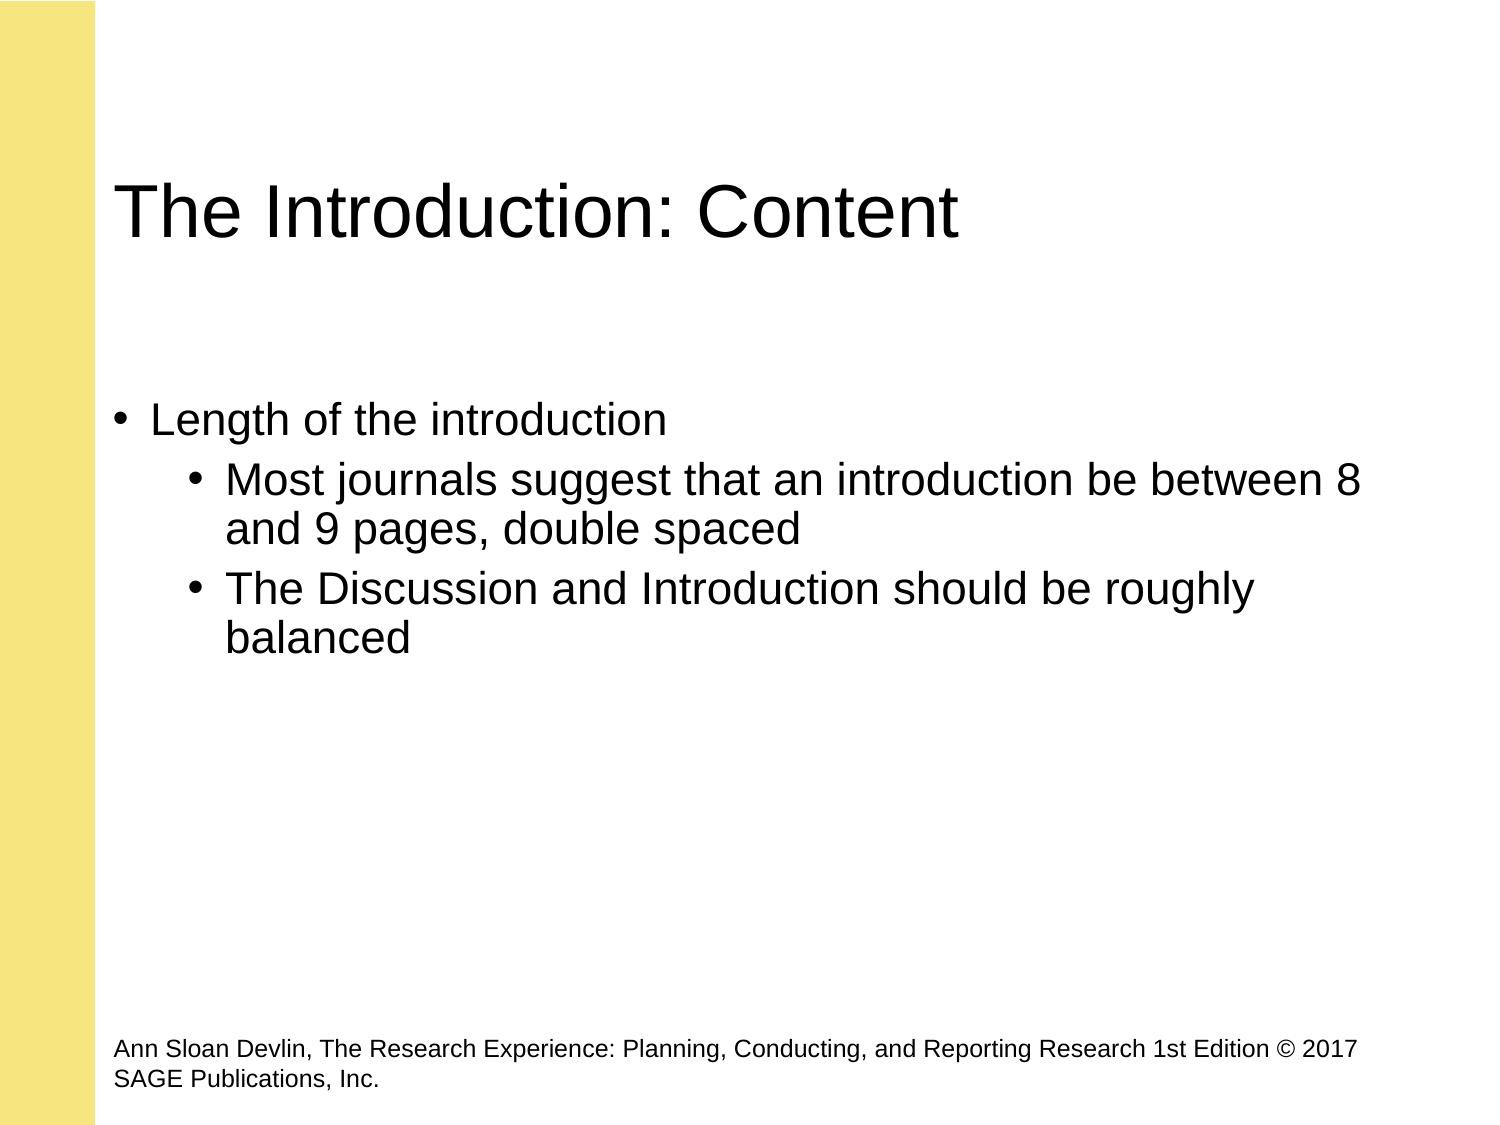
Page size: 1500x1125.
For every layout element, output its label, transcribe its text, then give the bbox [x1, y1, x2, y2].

picture [0, 1, 96, 1125]
list Length of the introduction Most journals suggest that an introduction be between 8 and 9 pages, double spaced The Discussion and Introduction should be roughly balanced [97, 388, 1439, 694]
title The Introduction: Content [98, 151, 1004, 277]
